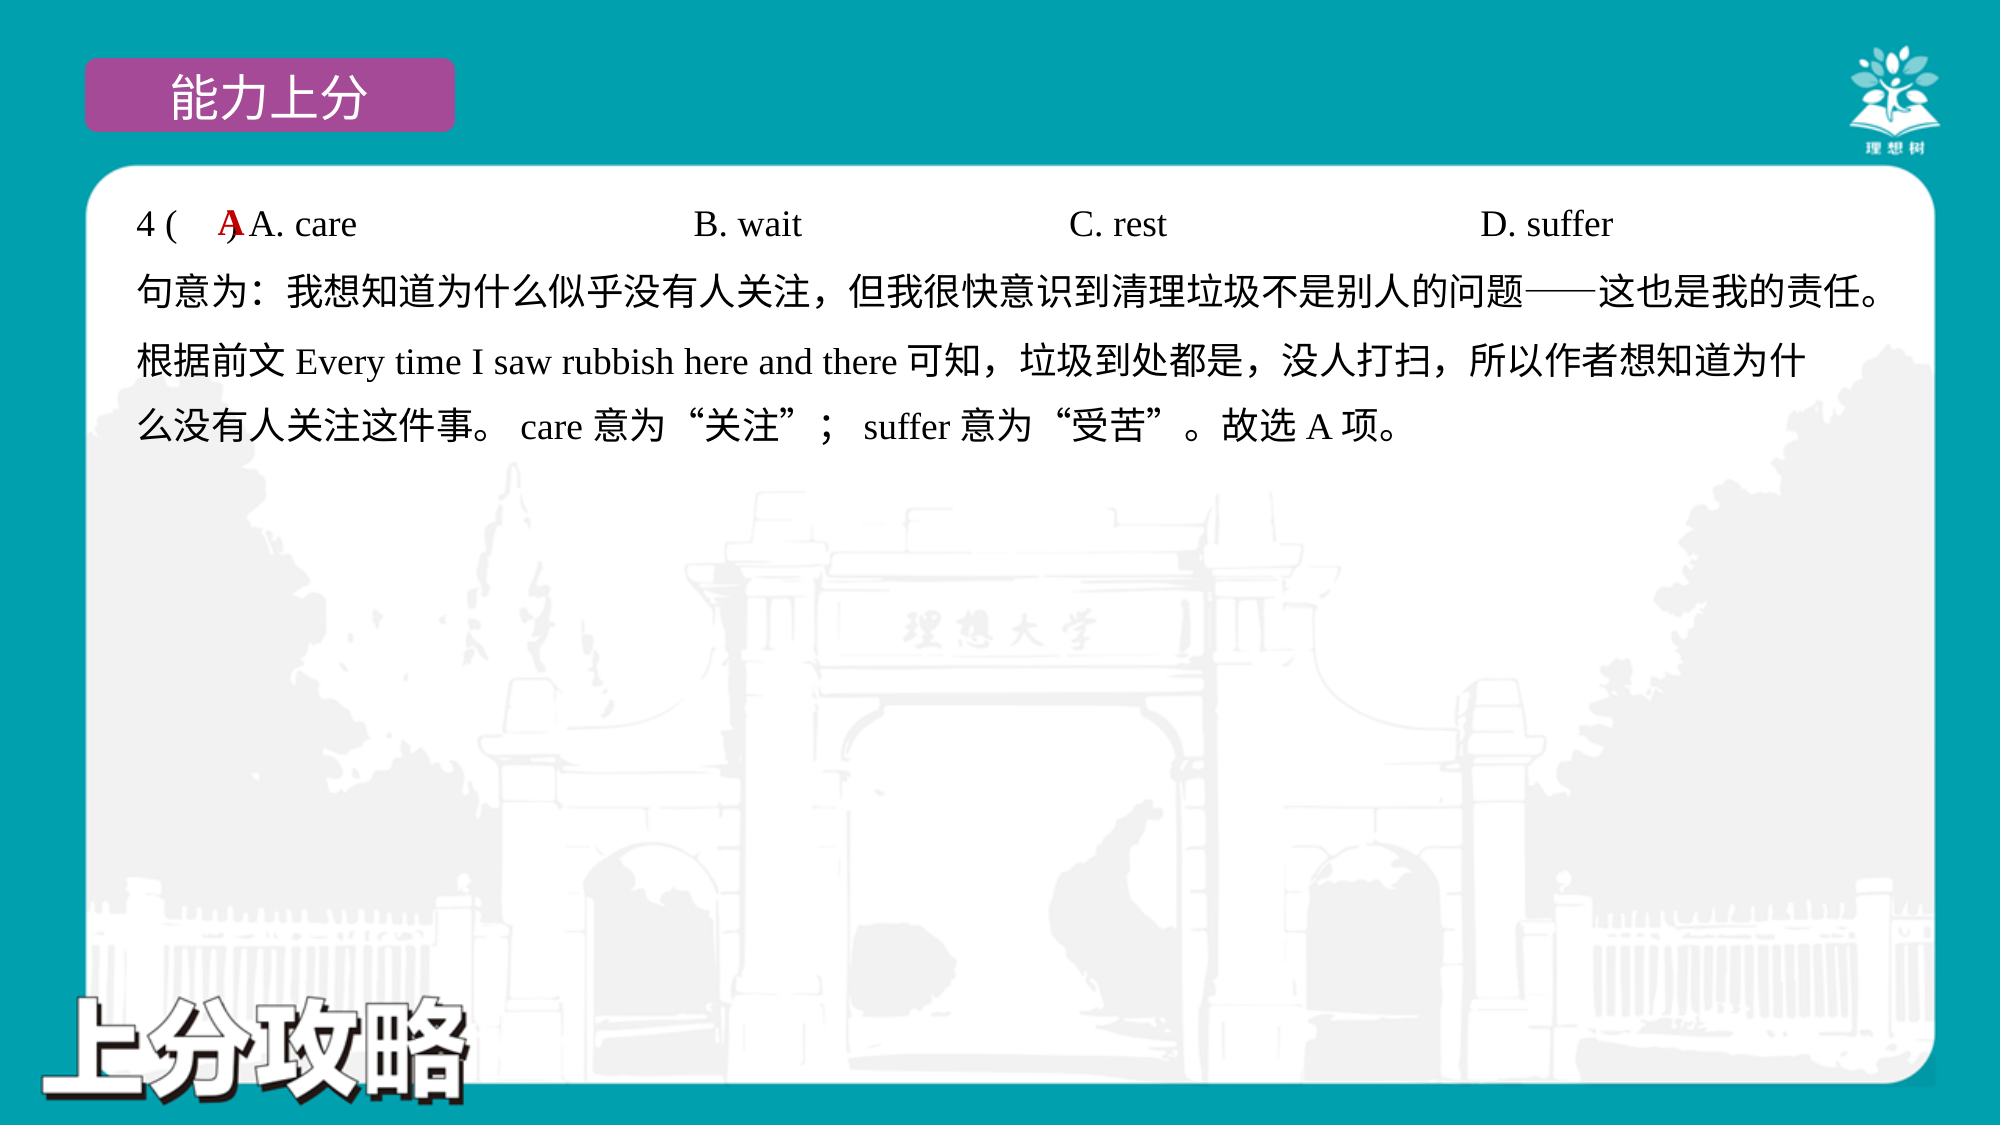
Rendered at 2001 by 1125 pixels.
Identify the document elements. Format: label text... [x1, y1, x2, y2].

text_box 4 ( ) A. care B. wait C. rest D. suffer [136, 176, 1865, 237]
picture [0, 0, 2000, 1125]
text_box A [204, 176, 259, 236]
text_box 句意为：我想知道为什么似乎没有人关注，但我很快意识到清理垃圾不是别人的问题——这也是我的责任。 根据前文Every time I saw rubbish here and there可知，垃圾到处都是，没人打扫，所以作者想知道为什 么没有人关注这件事。care意为“关注”；suffer意为“受苦”。故选A项。 [136, 244, 1865, 441]
